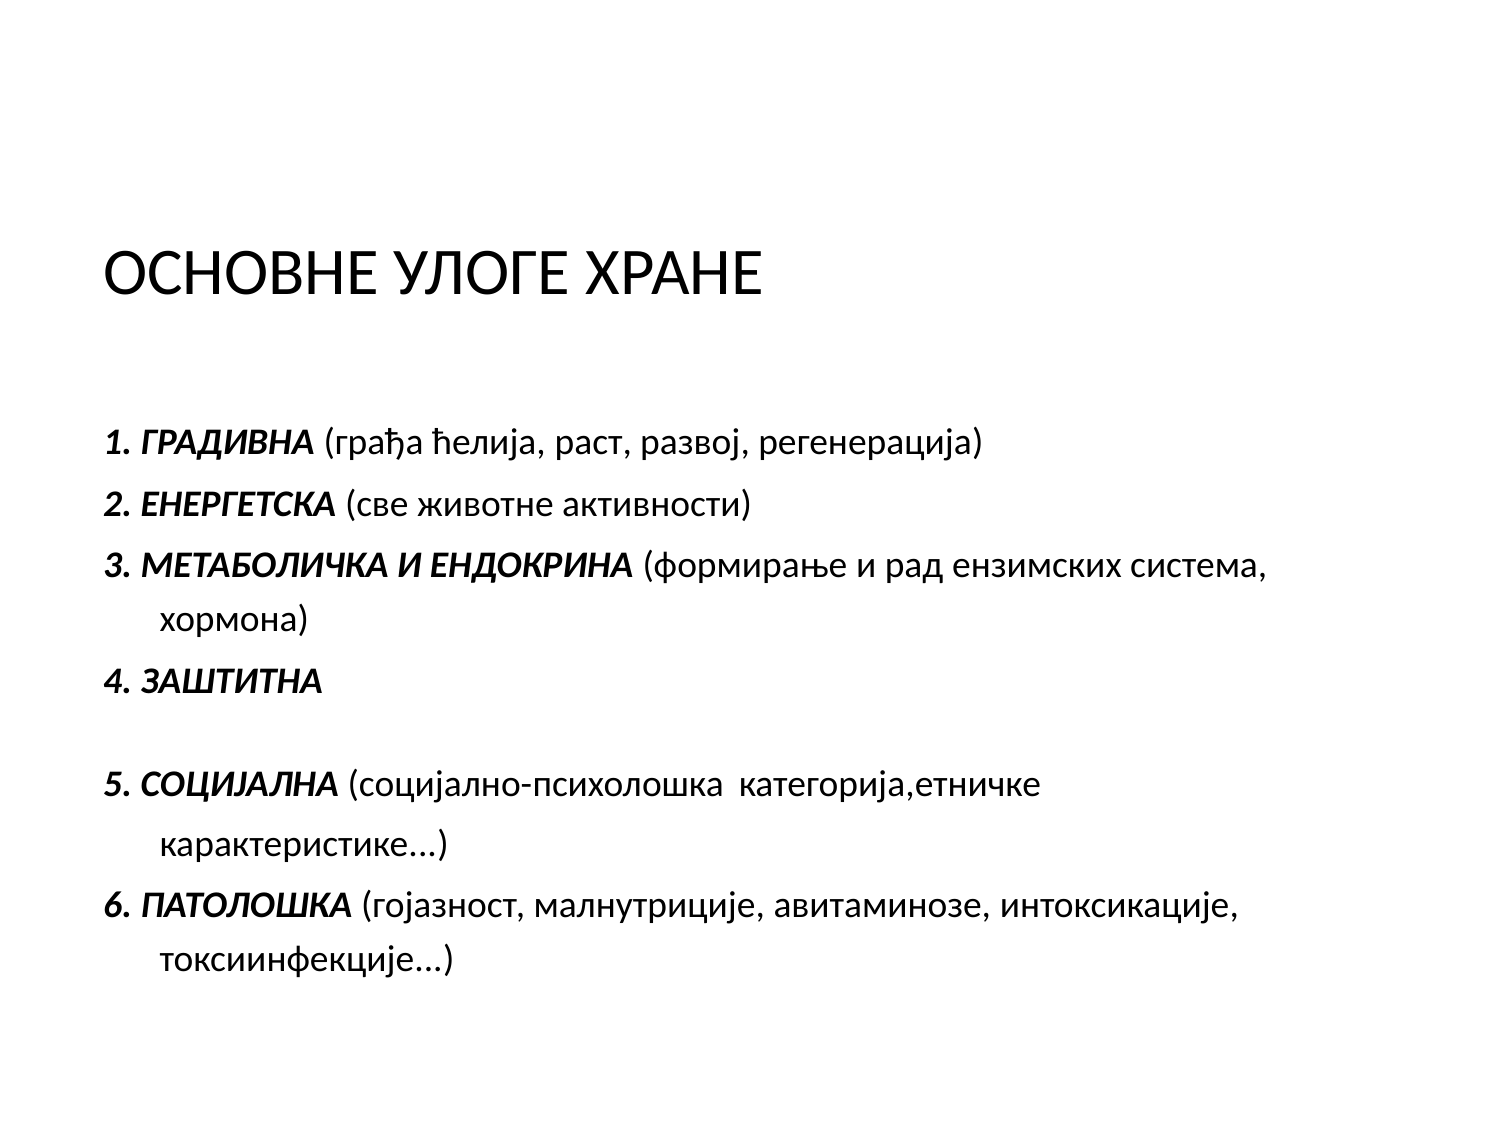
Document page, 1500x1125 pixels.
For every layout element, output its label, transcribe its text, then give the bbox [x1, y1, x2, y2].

text_box ОСНОВНЕ УЛОГЕ ХРАНЕ 1. ГРАДИВНА (грађа ћелија, раст, развој, регенерација) 2. ЕНЕРГЕТСКА (све животне активности) 3. МЕТАБОЛИЧКА И ЕНДОКРИНА (формирање и рад ензимских система, хормона) 4. ЗАШТИТНА 5. СОЦИЈАЛНА (социјално-психолошка категорија,етничке карактеристике...) 6. ПАТОЛОШКА (гојазност, малнутриције, авитаминозе, интоксикације, токсиинфекције...) [88, 220, 1351, 1070]
